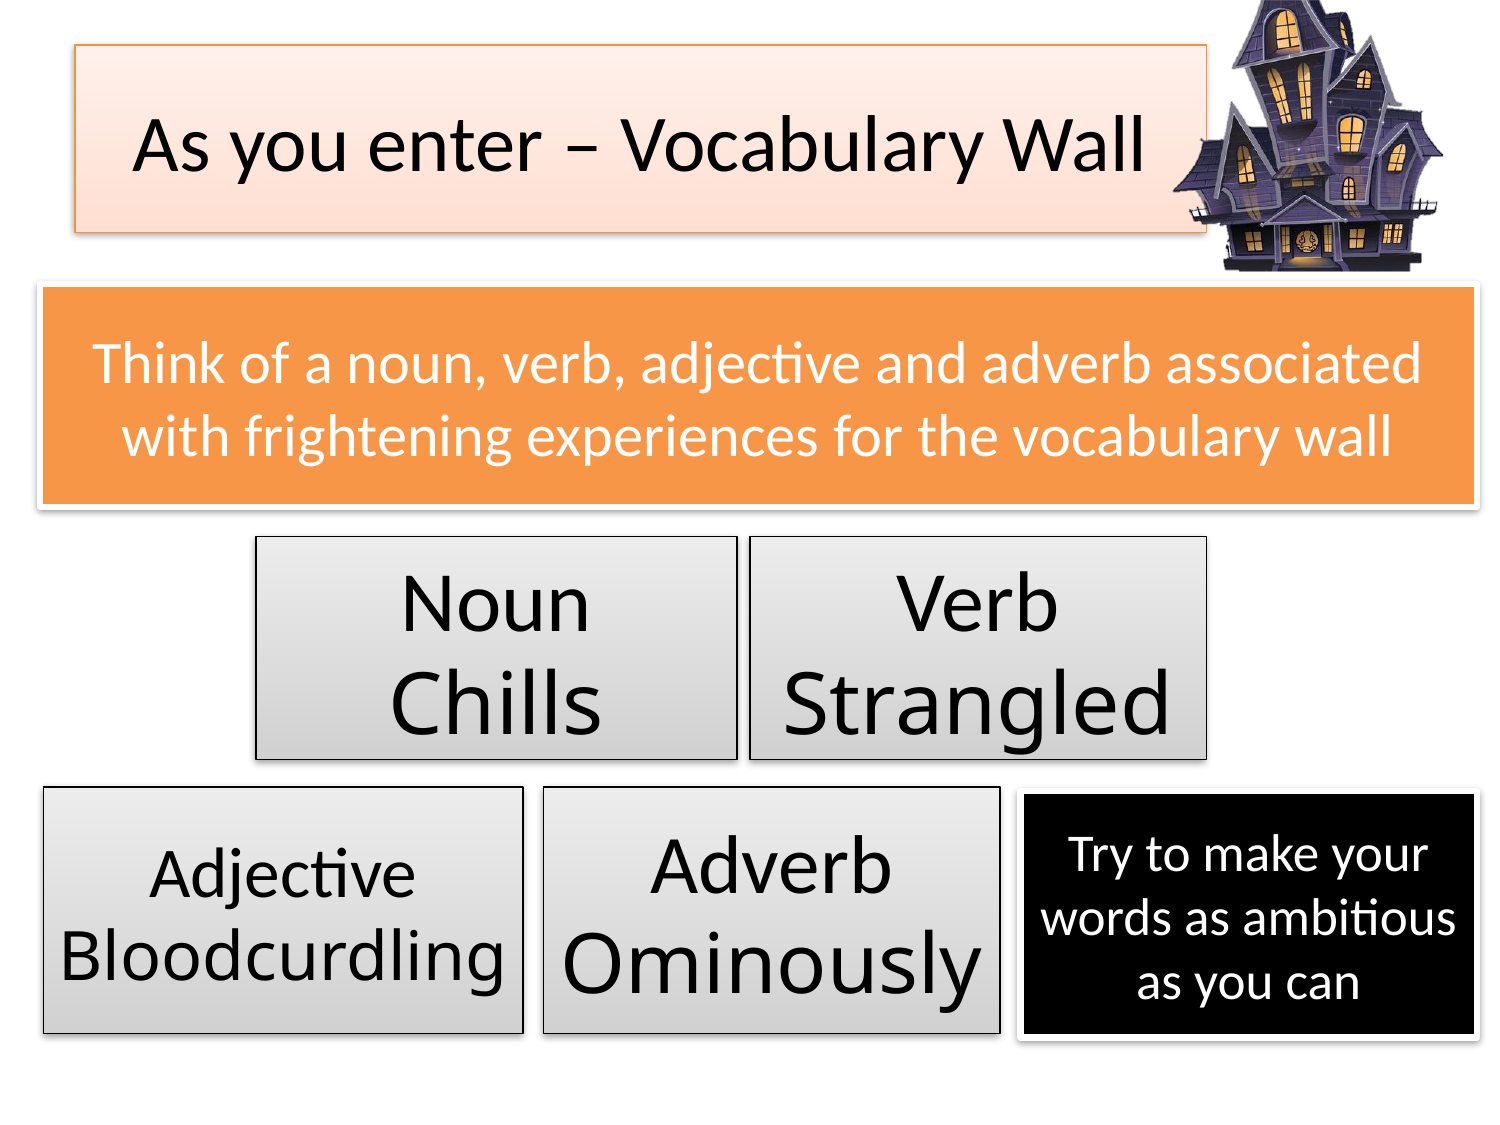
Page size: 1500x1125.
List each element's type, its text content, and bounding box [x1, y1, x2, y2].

text_box Noun Chills [255, 536, 738, 760]
picture [1137, 0, 1478, 306]
text_box Adverb Ominously [543, 786, 1001, 1034]
text_box Think of a noun, verb, adjective and adverb associated with frightening experiences for the vocabulary wall [37, 281, 1480, 510]
text_box Adjective Bloodcurdling [43, 786, 524, 1034]
text_box Try to make your words as ambitious as you can [1017, 788, 1480, 1041]
title As you enter – Vocabulary Wall [74, 44, 1132, 233]
text_box Verb Strangled [749, 536, 1207, 760]
